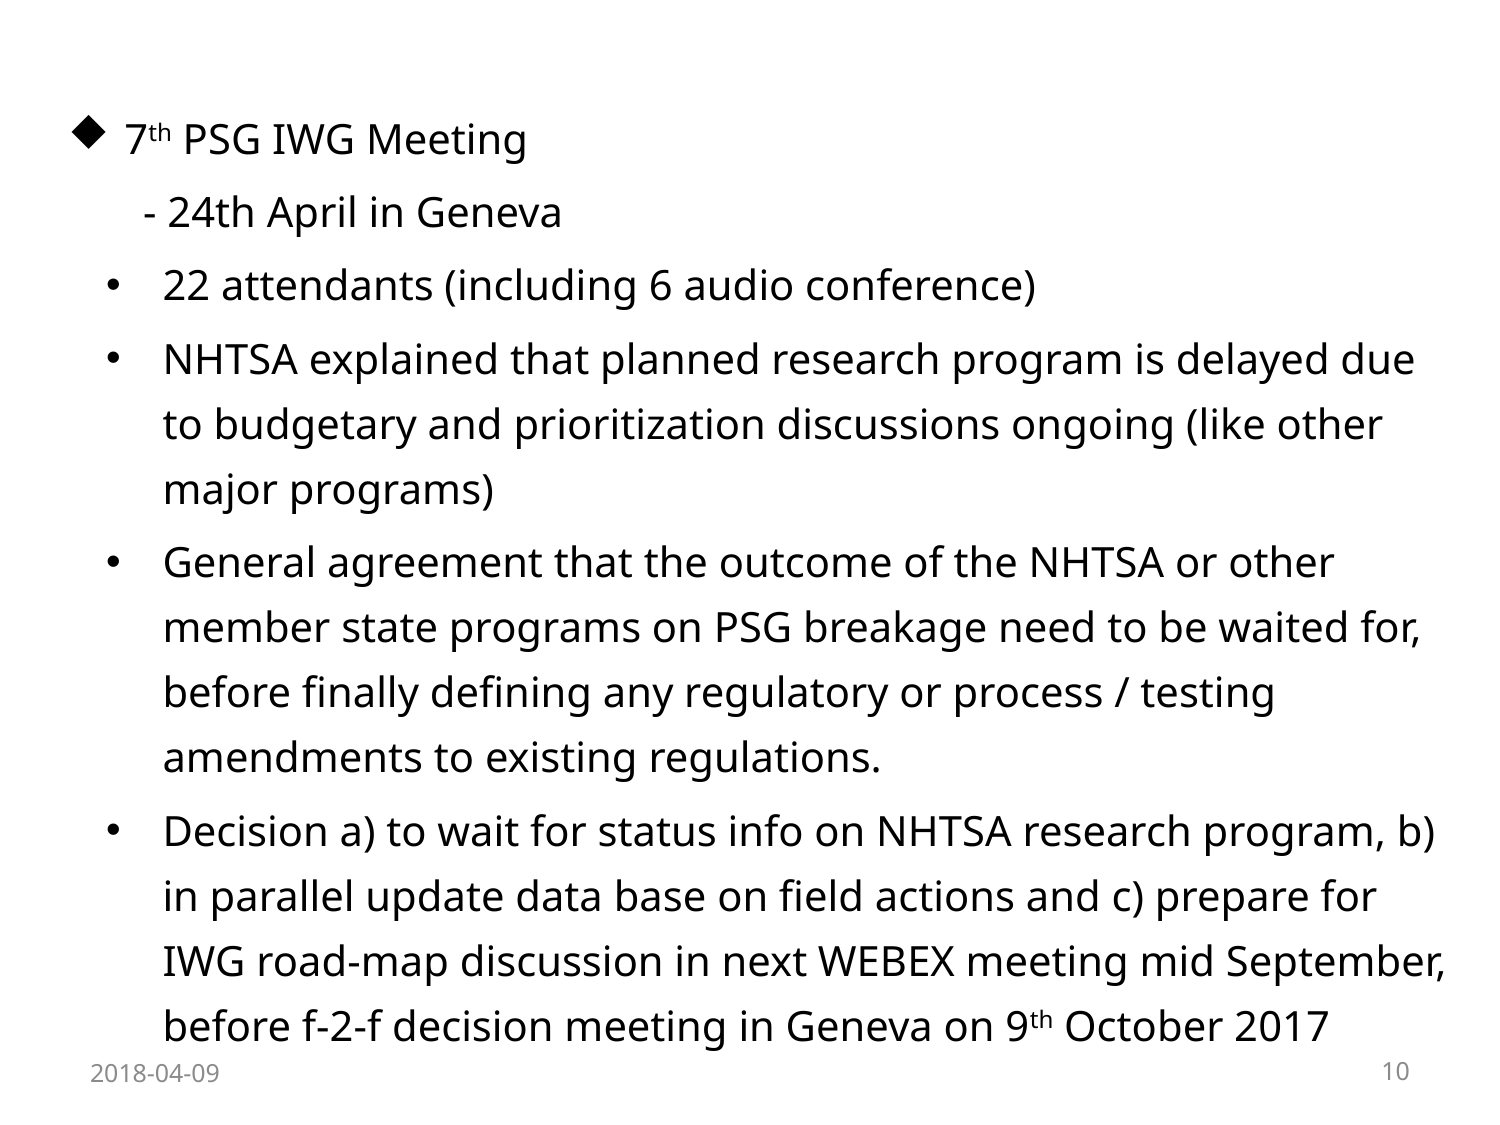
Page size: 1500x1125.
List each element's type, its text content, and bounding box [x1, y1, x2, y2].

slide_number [75, 1042, 425, 1103]
slide_number 10 [1074, 1042, 1425, 1103]
text_box 7th PSG IWG Meeting - 24th April in Geneva 22 attendants (including 6 audio conference) NHTSA explained that planned research program is delayed due to budgetary and prioritization discussions ongoing (like other major programs) General agreement that the outcome of the NHTSA or other member state programs on PSG breakage need to be waited for, before finally defining any regulatory or process / testing amendments to existing regulations. Decision a) to wait for status info on NHTSA research program, b) in parallel update data base on field actions and c) prepare for IWG road-map discussion in next WEBEX meeting mid September, before f-2-f decision meeting in Geneva on 9th October 2017 [53, 89, 1471, 988]
